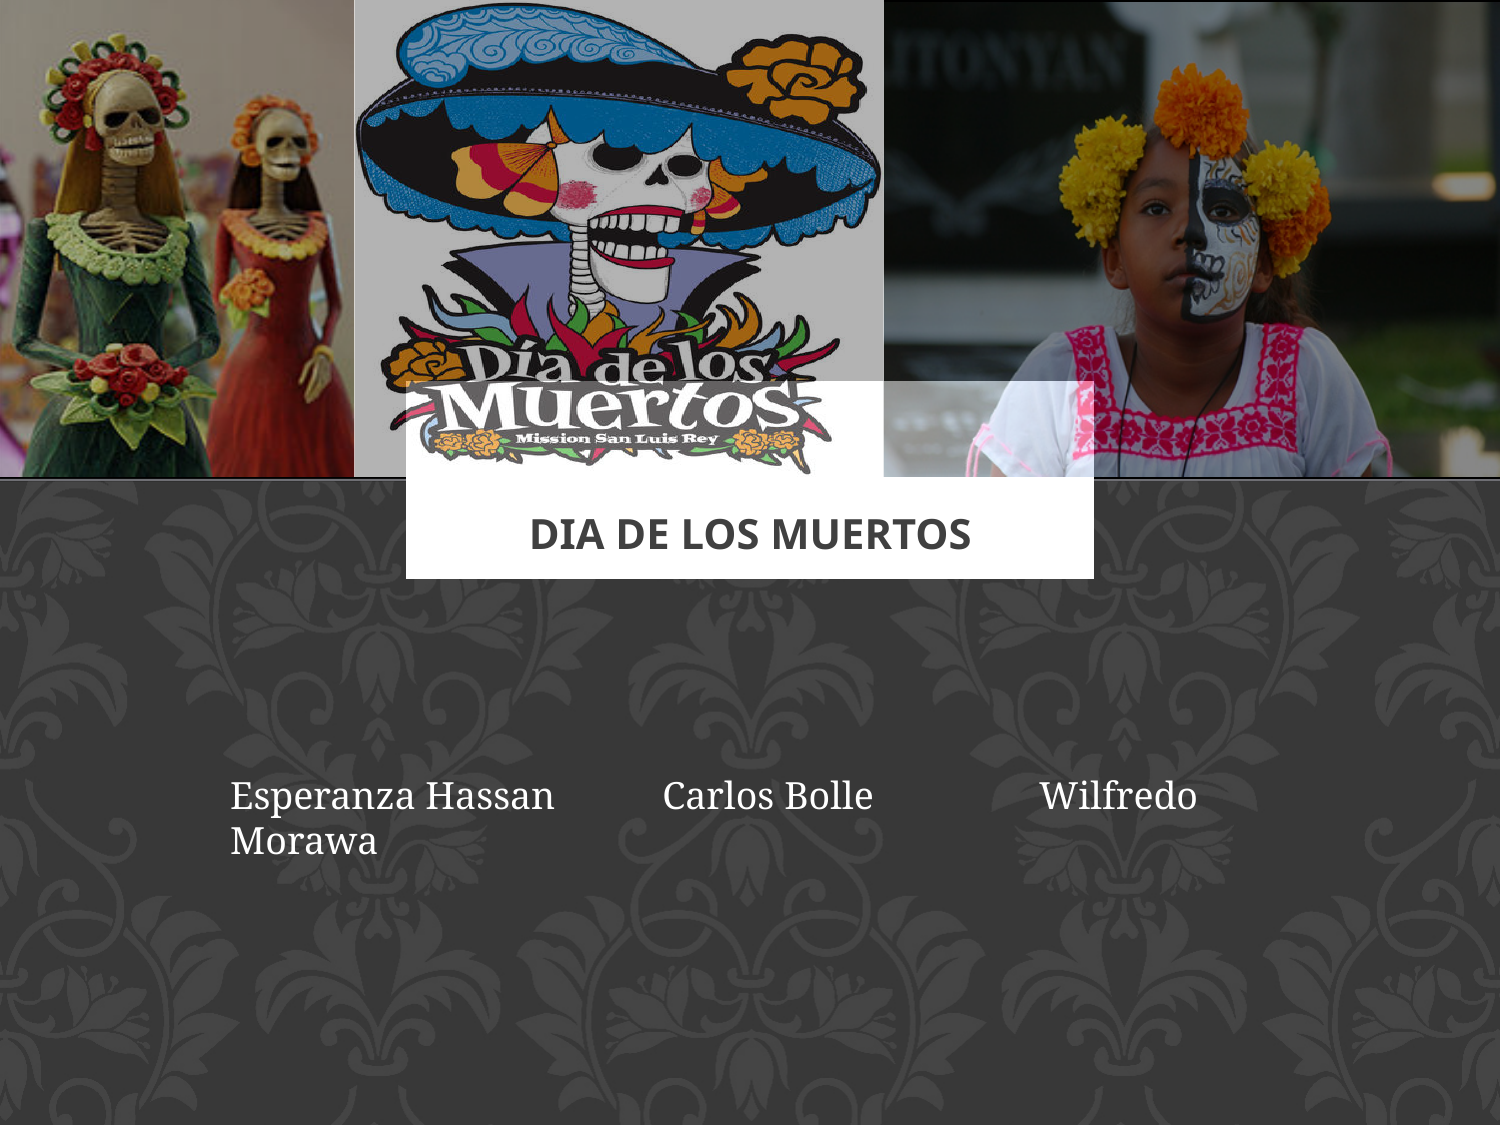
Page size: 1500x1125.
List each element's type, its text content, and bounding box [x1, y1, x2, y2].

text_box Esperanza Hassan Carlos Bolle Wilfredo Morawa [215, 764, 1331, 870]
title Dia De LOS MuERTOS [355, 489, 1145, 564]
picture [0, 0, 1500, 477]
